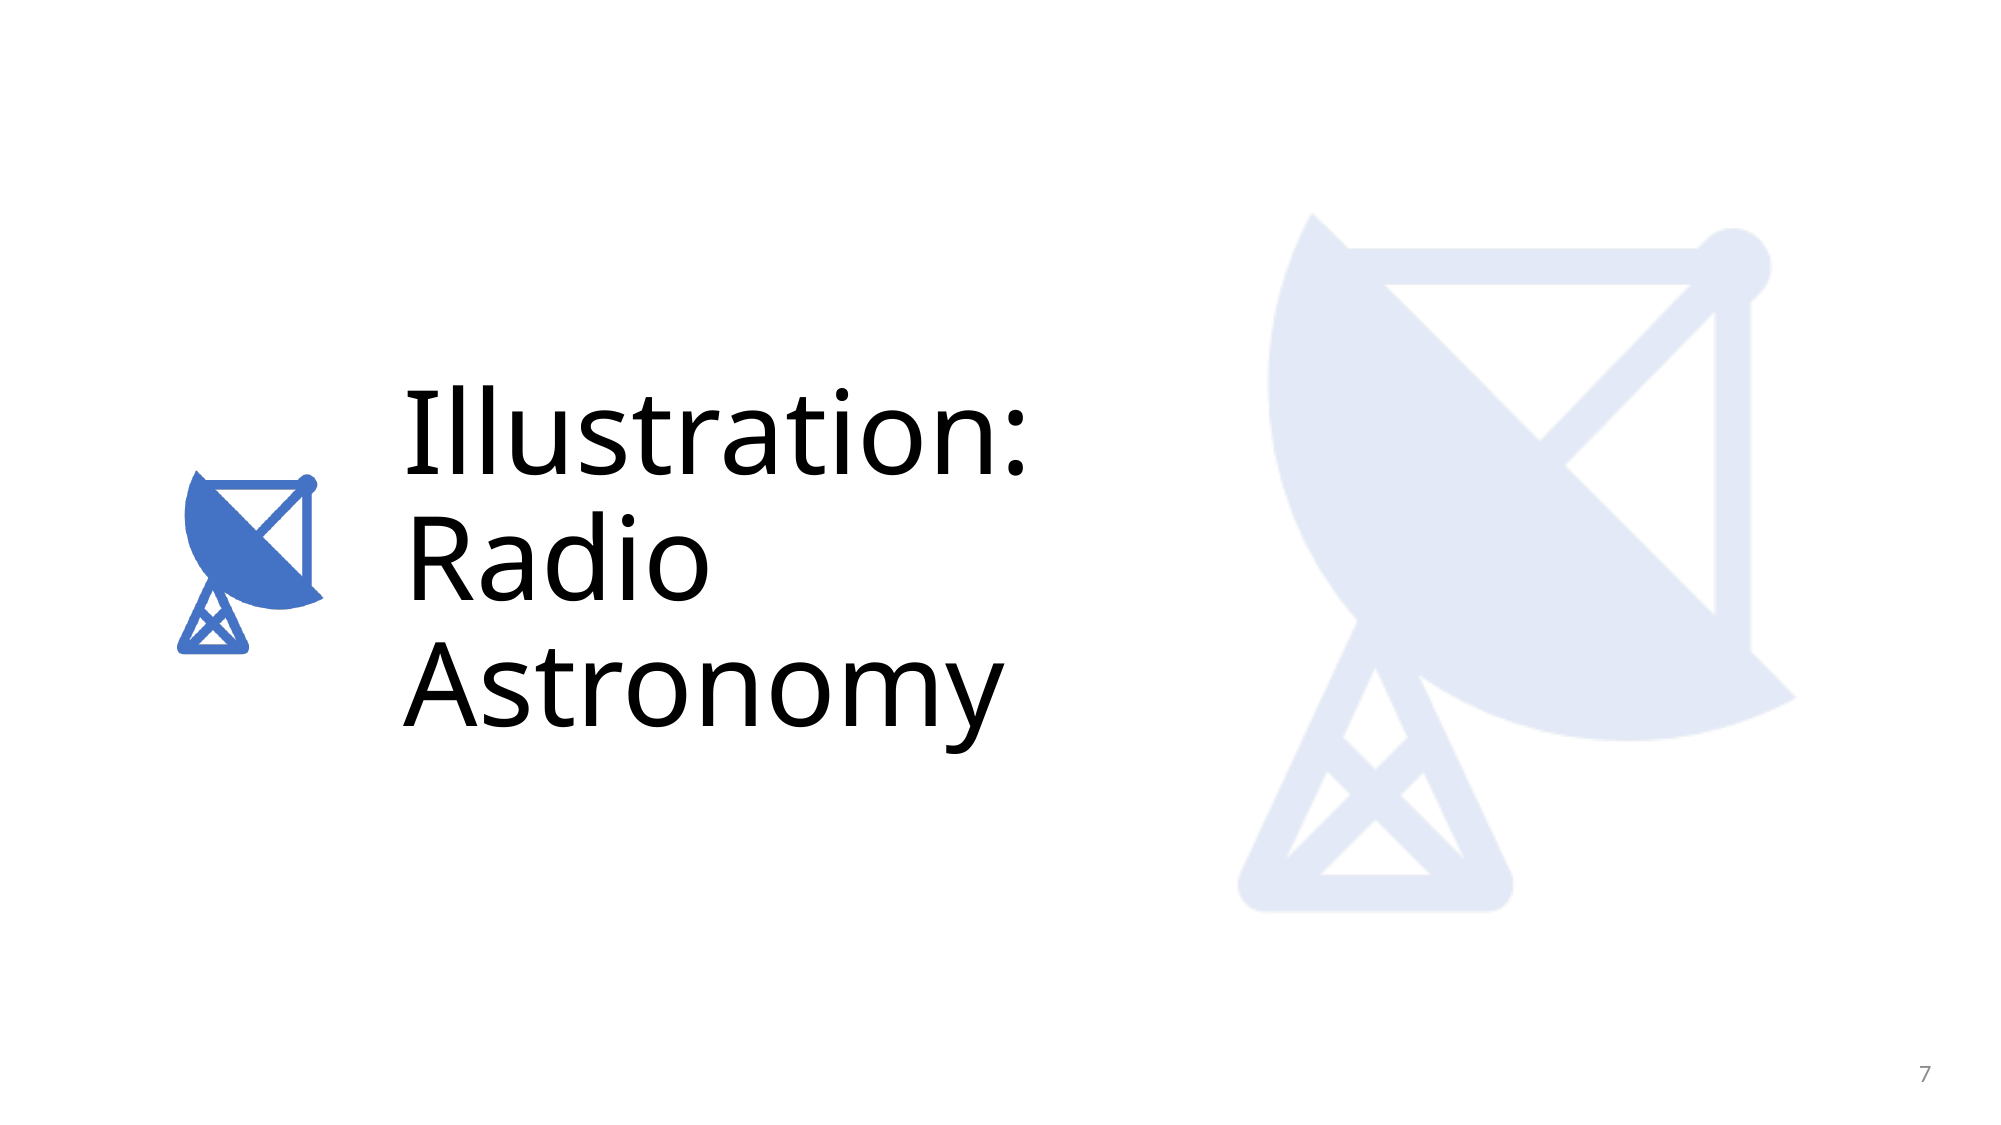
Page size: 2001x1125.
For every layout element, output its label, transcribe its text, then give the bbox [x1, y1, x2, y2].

title Illustration: Radio Astronomy [388, 358, 1089, 767]
picture [1089, 133, 1947, 992]
picture [137, 449, 363, 675]
slide_number 7 [1496, 1042, 1947, 1103]
